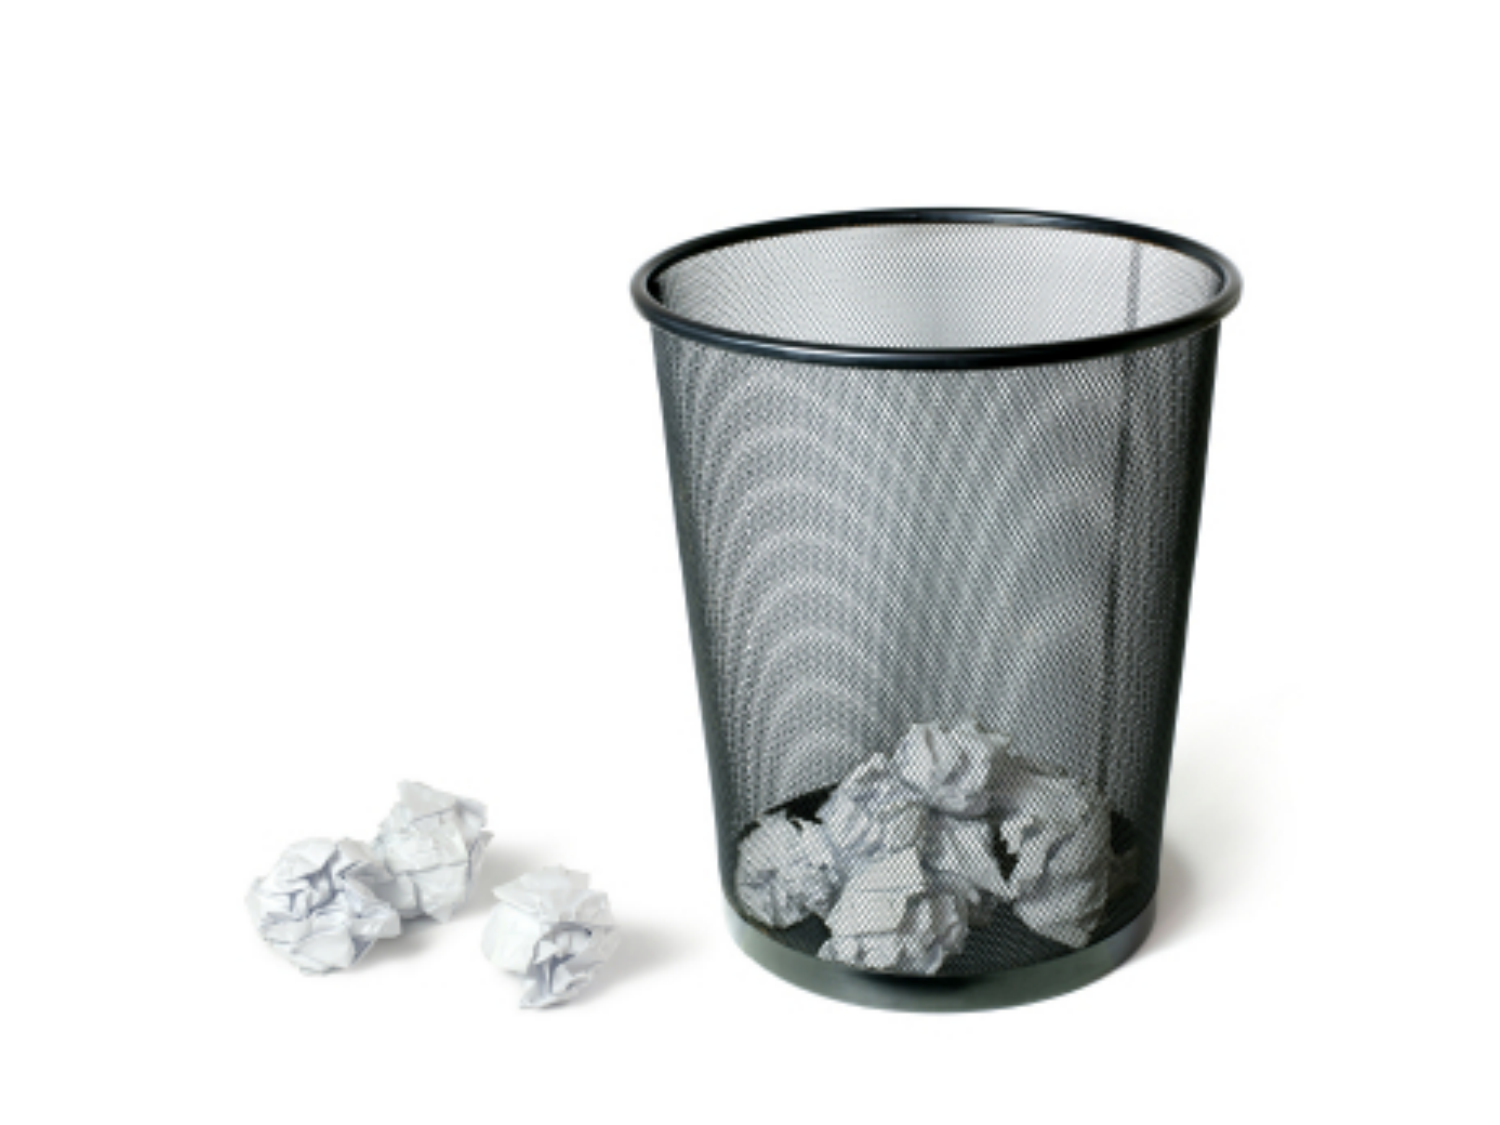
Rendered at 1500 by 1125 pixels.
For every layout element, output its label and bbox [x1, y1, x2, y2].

picture [187, 1, 1313, 1124]
